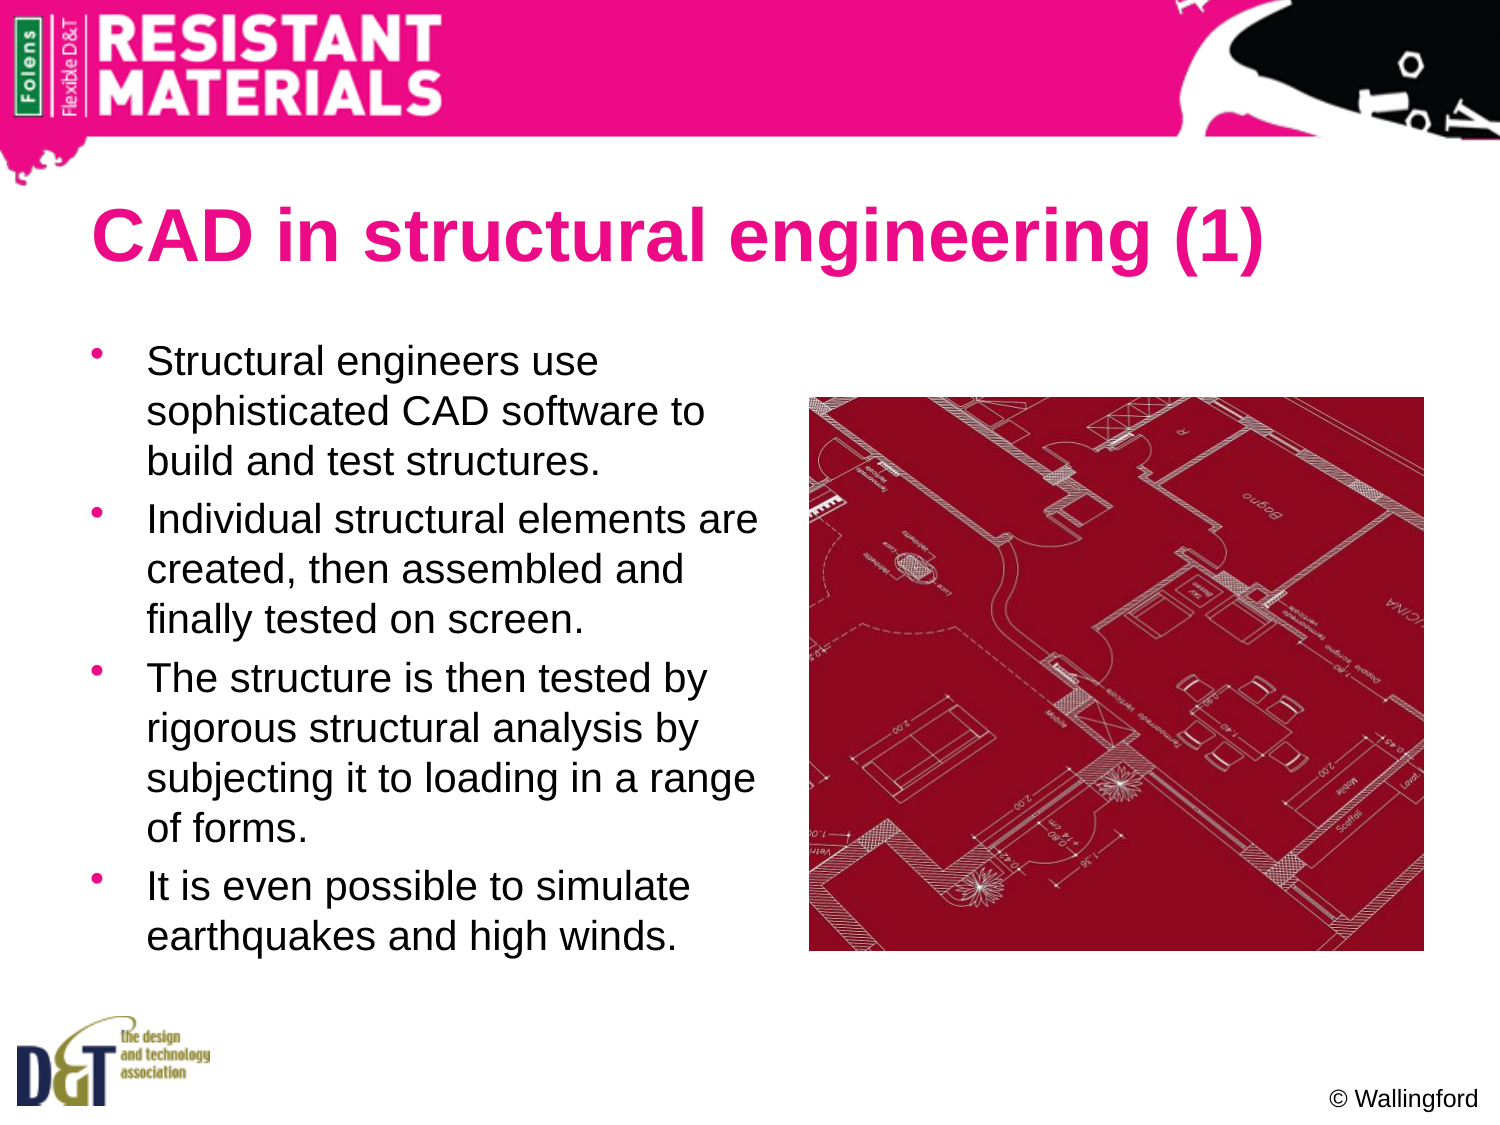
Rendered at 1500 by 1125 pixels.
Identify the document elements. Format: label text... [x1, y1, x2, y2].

list Structural engineers use sophisticated CAD software to build and test structures. Individual structural elements are created, then assembled and finally tested on screen. The structure is then tested by rigorous structural analysis by subjecting it to loading in a range of forms. It is even possible to simulate earthquakes and high winds. [75, 326, 786, 1005]
text_box © Wallingford [1257, 1074, 1495, 1125]
title CAD in structural engineering (1) [76, 160, 1427, 301]
picture [0, 0, 1500, 1125]
